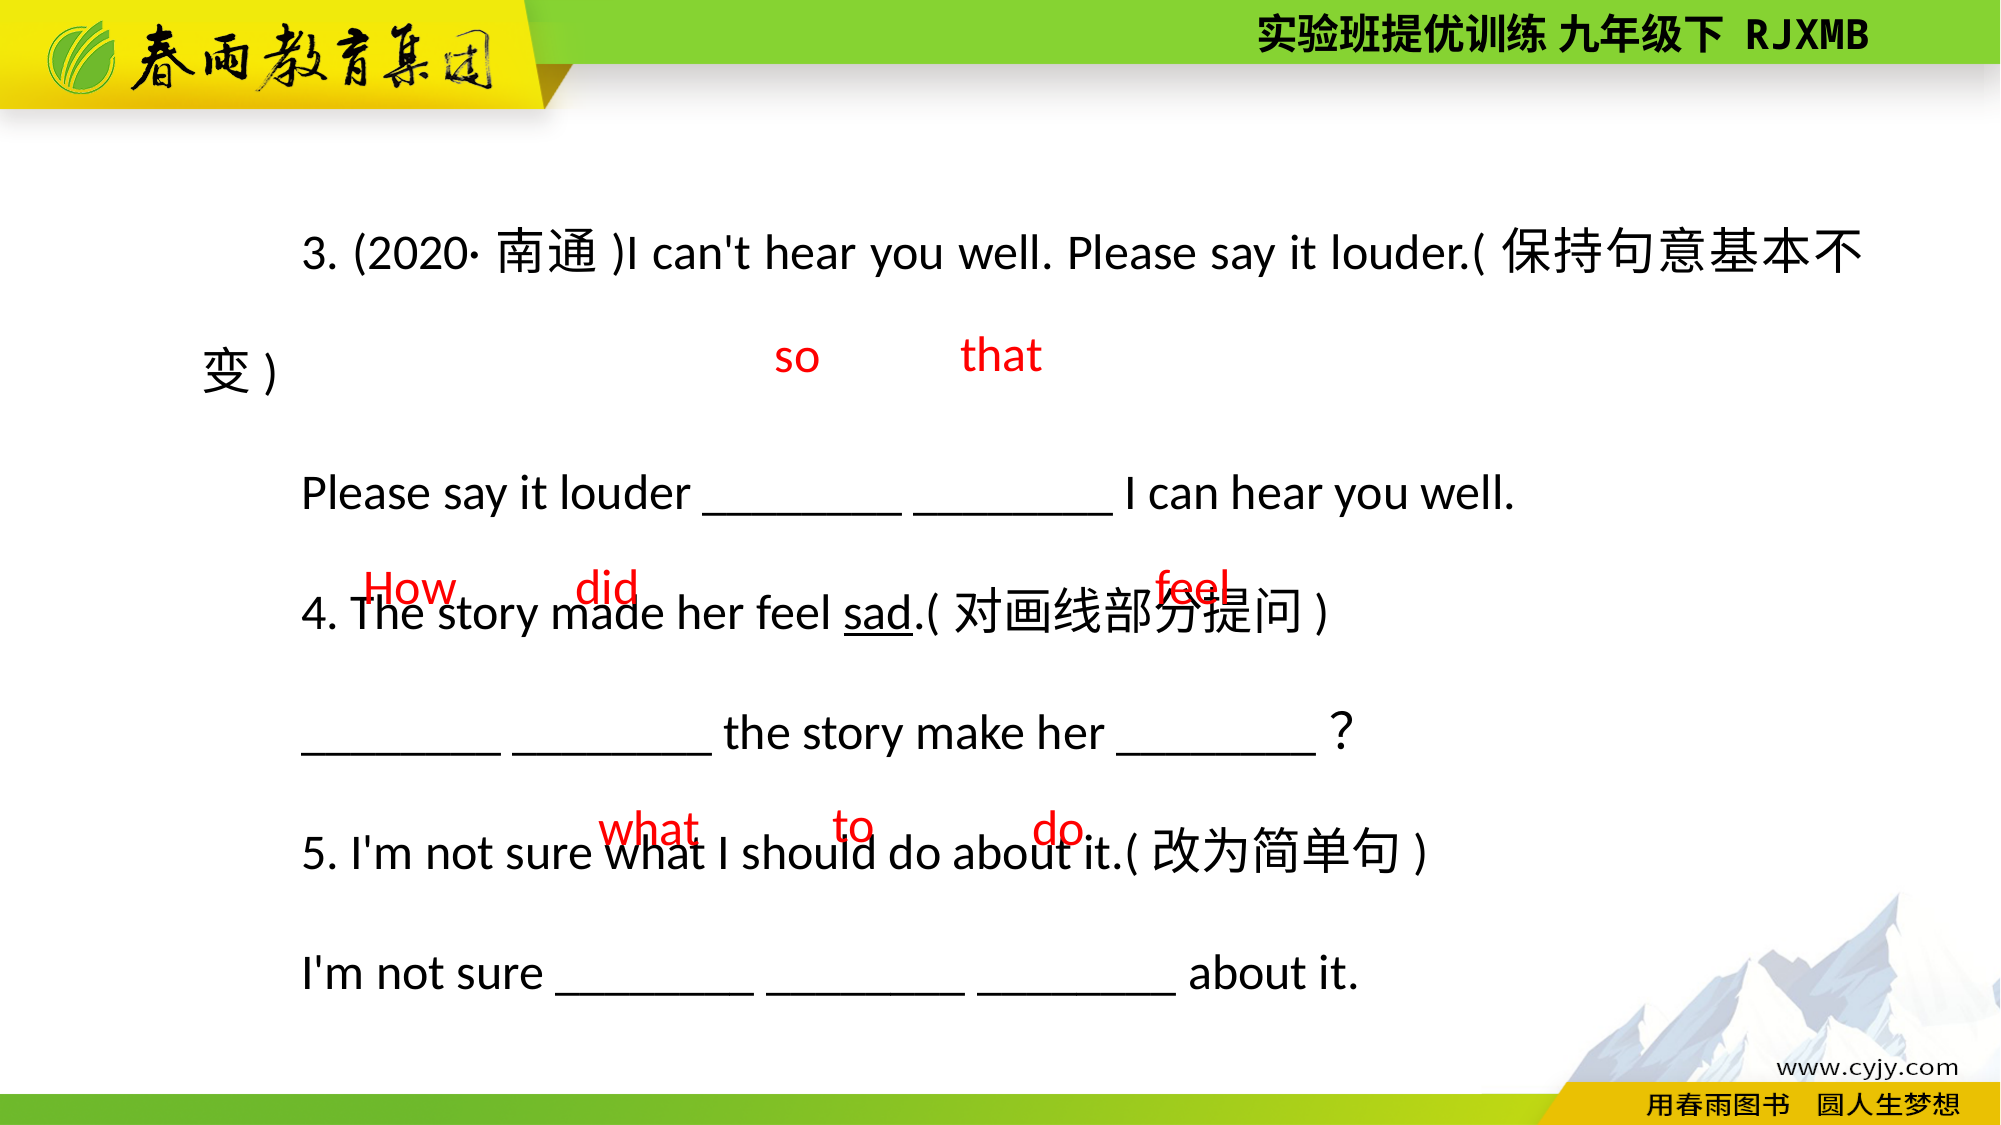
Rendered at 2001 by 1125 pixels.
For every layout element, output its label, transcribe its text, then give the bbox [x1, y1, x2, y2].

text_box feel [1140, 547, 1247, 623]
text_box do [1017, 787, 1100, 863]
text_box How [348, 547, 472, 622]
picture [0, 0, 2001, 1125]
text_box did [560, 547, 655, 622]
text_box to [817, 784, 890, 860]
text_box what [583, 787, 727, 863]
text_box 3. (2020·南通)I can't hear you well. Please say it louder.(保持句意基本不变) Please say it louder ________ ________ I can hear you well. 4. The story made her feel sad.(对画线部分提问) ________ ________ the story make her ________？ 5. I'm not sure what I should do about it.(改为简单句) I'm not sure ________ ________ ________ about it. [186, 152, 1879, 1007]
text_box that [945, 313, 1059, 389]
text_box so [748, 315, 836, 390]
